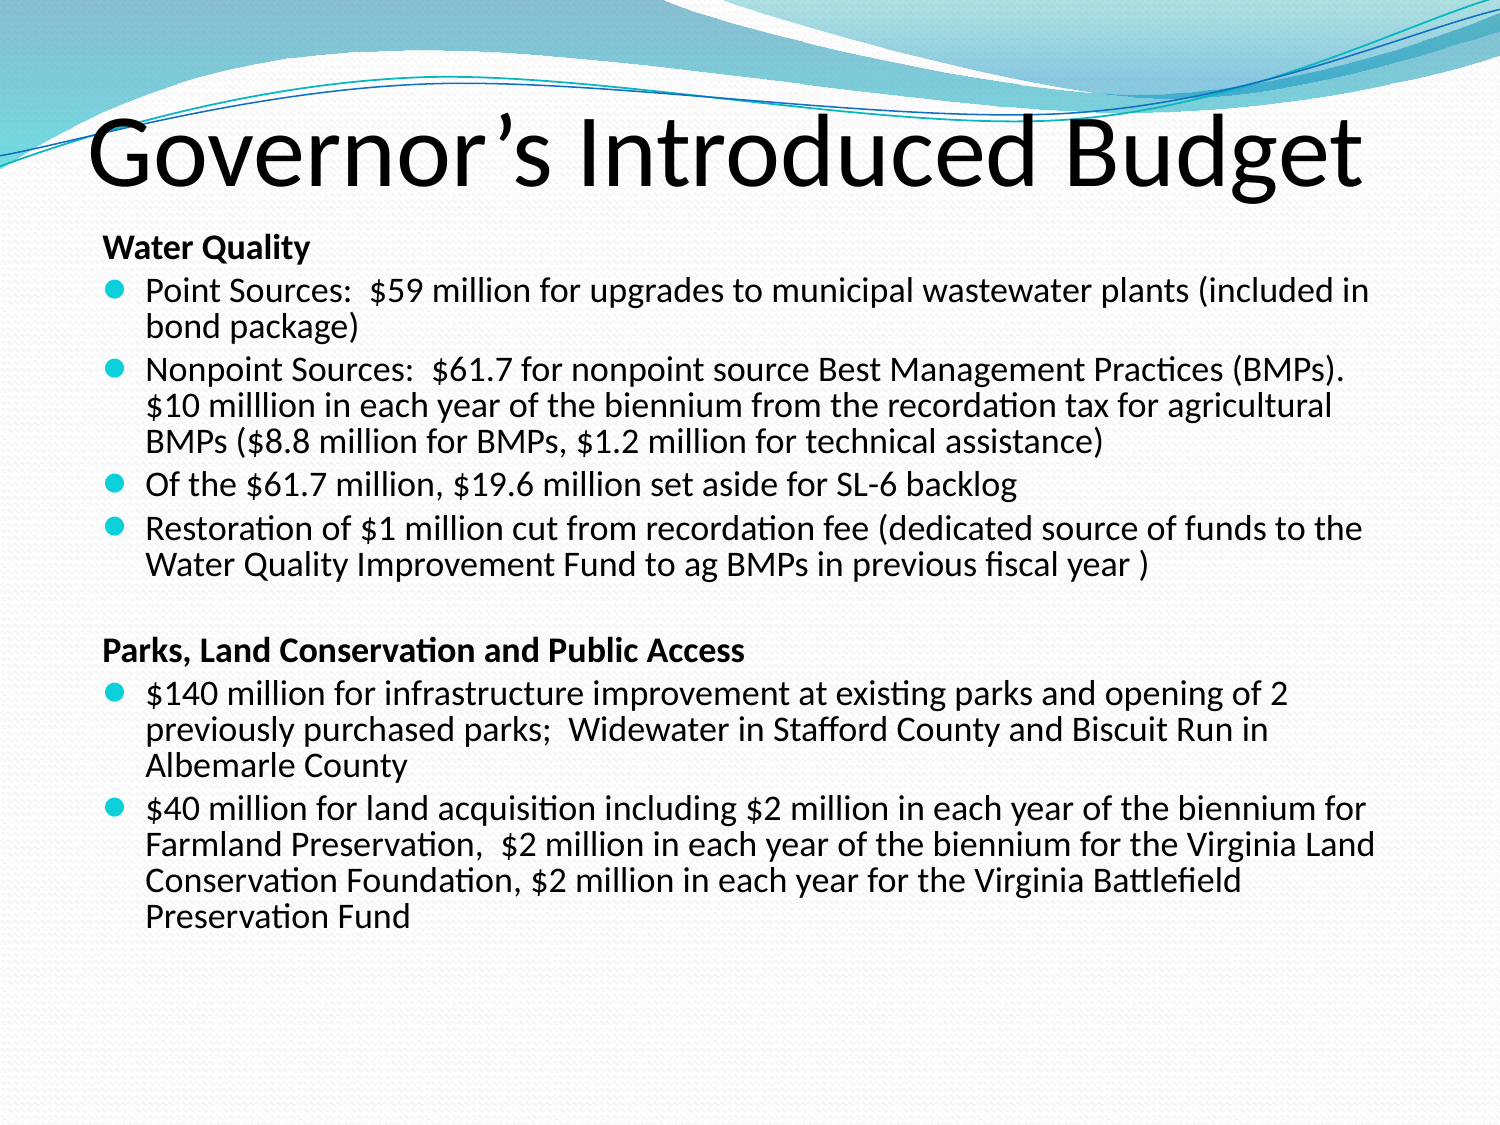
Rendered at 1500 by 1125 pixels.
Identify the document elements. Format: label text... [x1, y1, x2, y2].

list Water Quality Point Sources: $59 million for upgrades to municipal wastewater plants (included in bond package) Nonpoint Sources: $61.7 for nonpoint source Best Management Practices (BMPs). $10 milllion in each year of the biennium from the recordation tax for agricultural BMPs ($8.8 million for BMPs, $1.2 million for technical assistance) Of the $61.7 million, $19.6 million set aside for SL-6 backlog Restoration of $1 million cut from recordation fee (dedicated source of funds to the Water Quality Improvement Fund to ag BMPs in previous fiscal year ) Parks, Land Conservation and Public Access $140 million for infrastructure improvement at existing parks and opening of 2 previously purchased parks; Widewater in Stafford County and Biscuit Run in Albemarle County $40 million for land acquisition including $2 million in each year of the biennium for Farmland Preservation, $2 million in each year of the biennium for the Virginia Land Conservation Foundation, $2 million in each year for the Virginia Battlefield Preservation Fund [87, 224, 1413, 963]
title Governor’s Introduced Budget [87, 75, 1413, 213]
